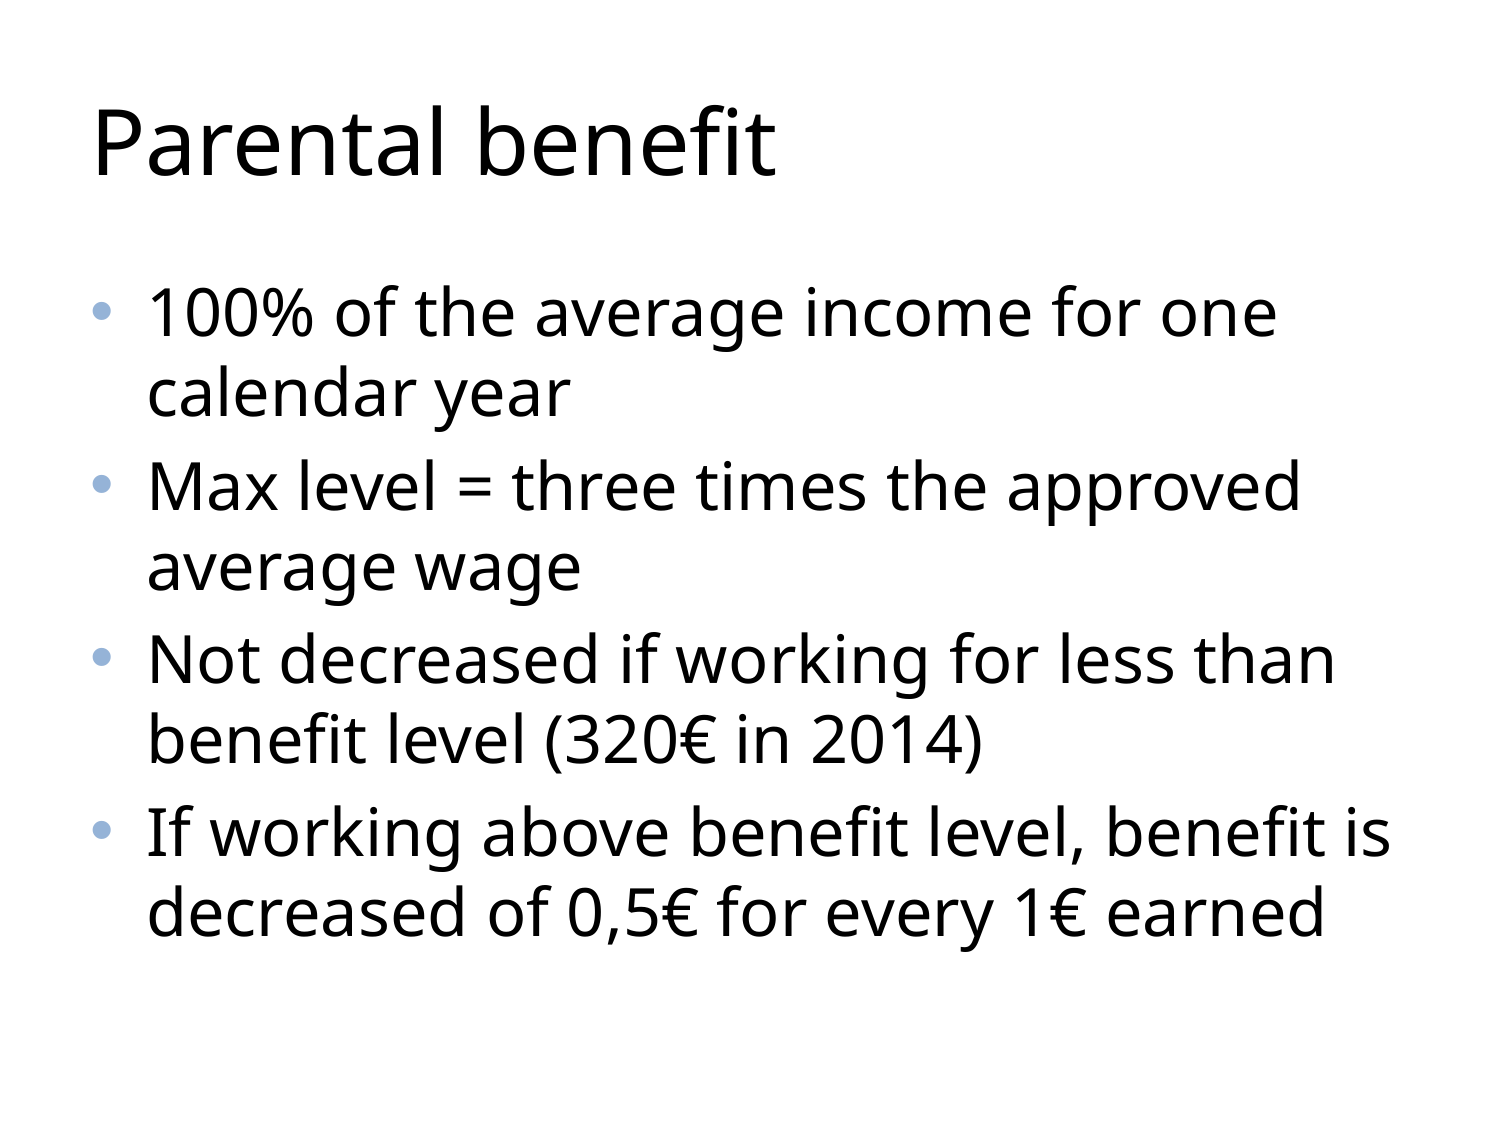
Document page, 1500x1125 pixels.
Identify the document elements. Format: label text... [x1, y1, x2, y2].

list 100% of the average income for one calendar year Max level = three times the approved average wage Not decreased if working for less than benefit level (320€ in 2014) If working above benefit level, benefit is decreased of 0,5€ for every 1€ earned [75, 262, 1425, 1005]
title Parental benefit [75, 45, 1425, 233]
